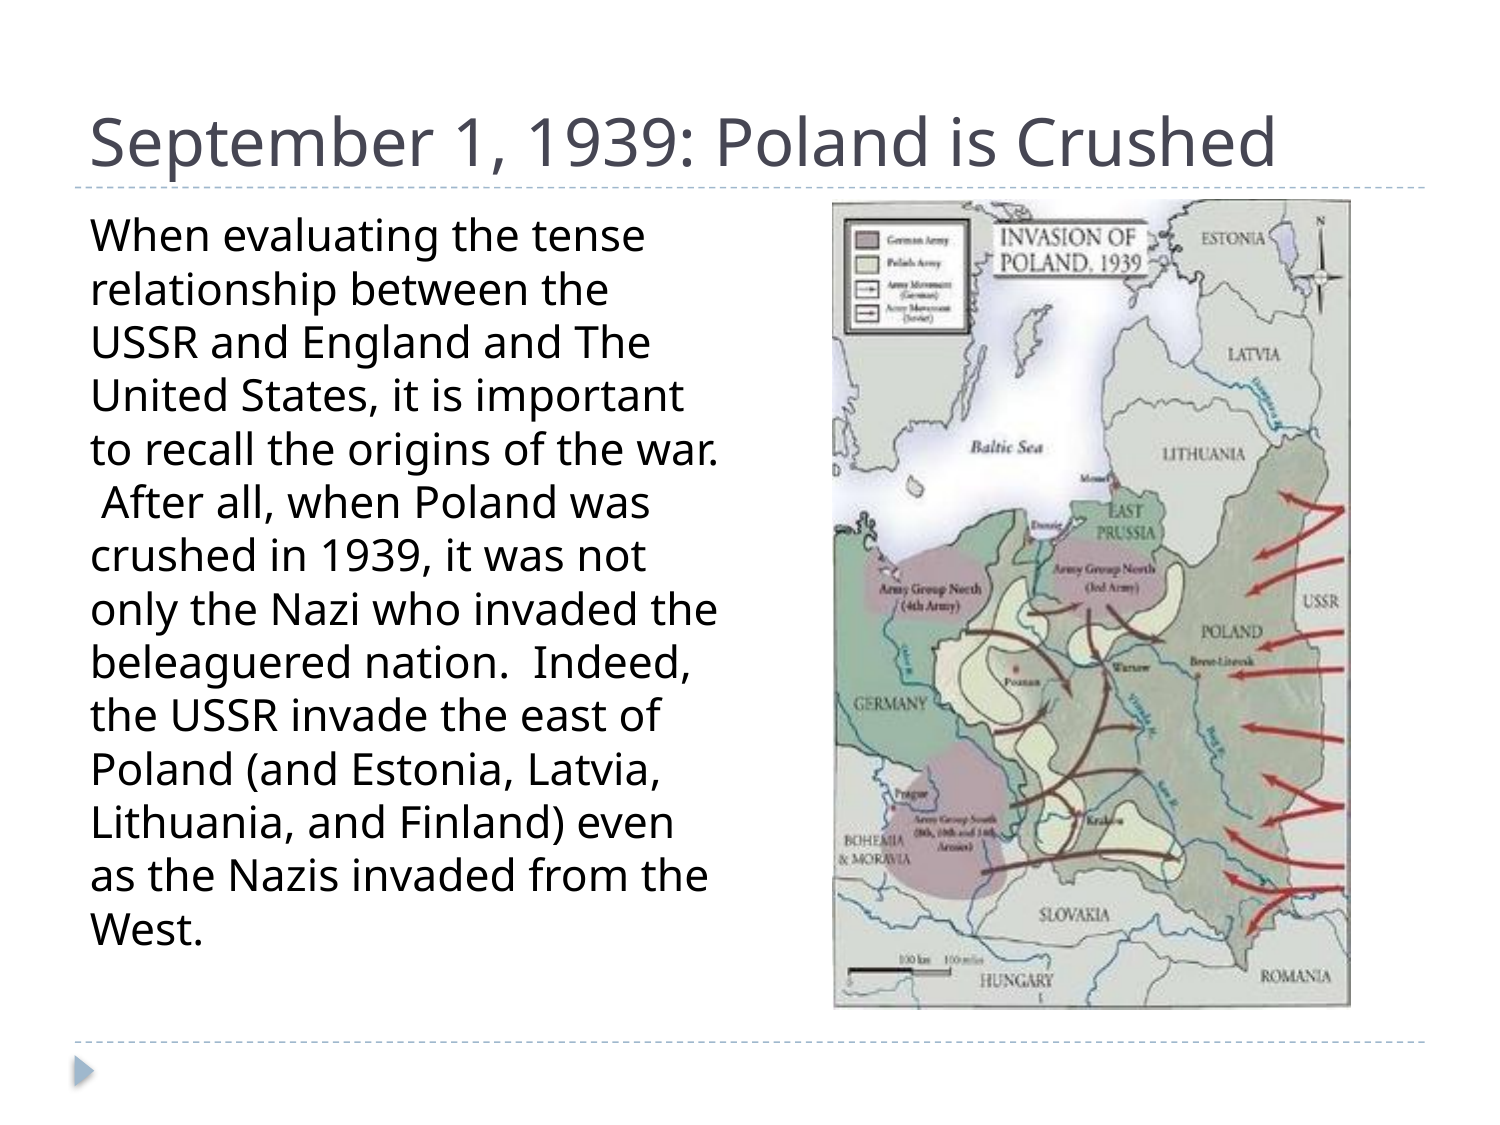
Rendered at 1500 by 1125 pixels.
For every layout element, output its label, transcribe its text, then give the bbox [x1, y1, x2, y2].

list When evaluating the tense relationship between the USSR and England and The United States, it is important to recall the origins of the war. After all, when Poland was crushed in 1939, it was not only the Nazi who invaded the beleaguered nation. Indeed, the USSR invade the east of Poland (and Estonia, Latvia, Lithuania, and Finland) even as the Nazis invaded from the West. [75, 200, 738, 1010]
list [831, 199, 1351, 1010]
title September 1, 1939: Poland is Crushed [75, 37, 1425, 188]
